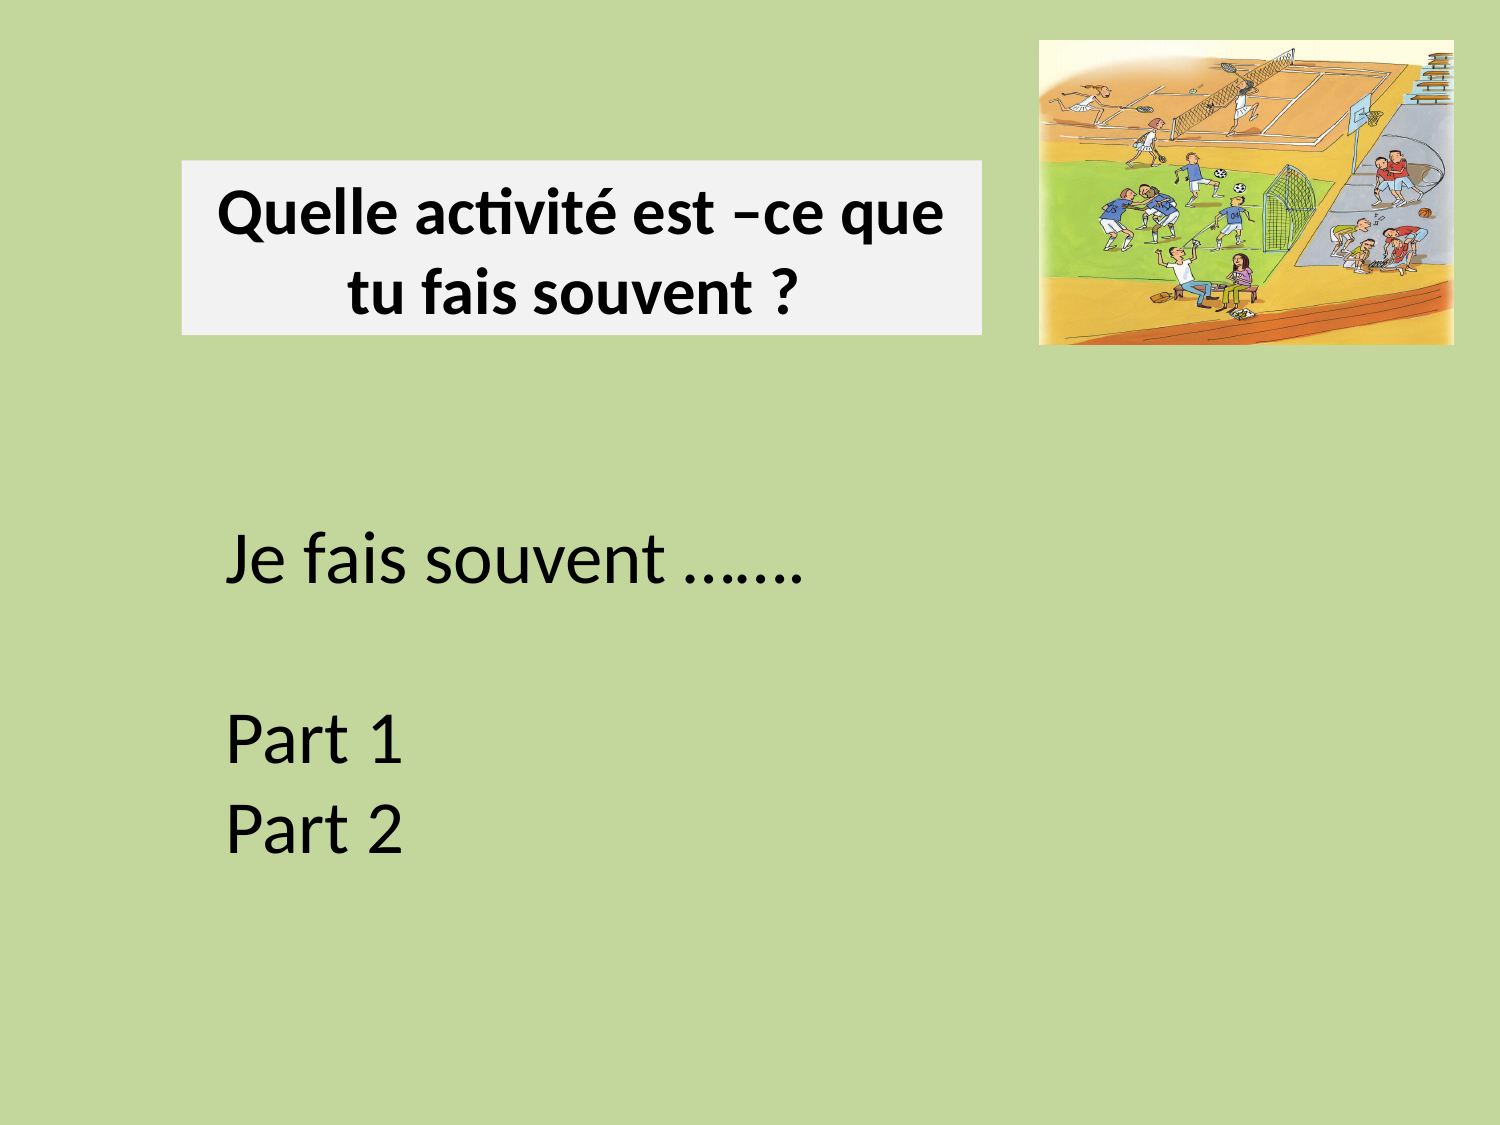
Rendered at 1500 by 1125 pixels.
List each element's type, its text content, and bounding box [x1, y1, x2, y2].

text_box Quelle activité est –ce que tu fais souvent ? [181, 160, 982, 336]
text_box Je fais souvent ……. Part 1 Part 2 [210, 500, 1220, 876]
picture [1039, 40, 1454, 345]
